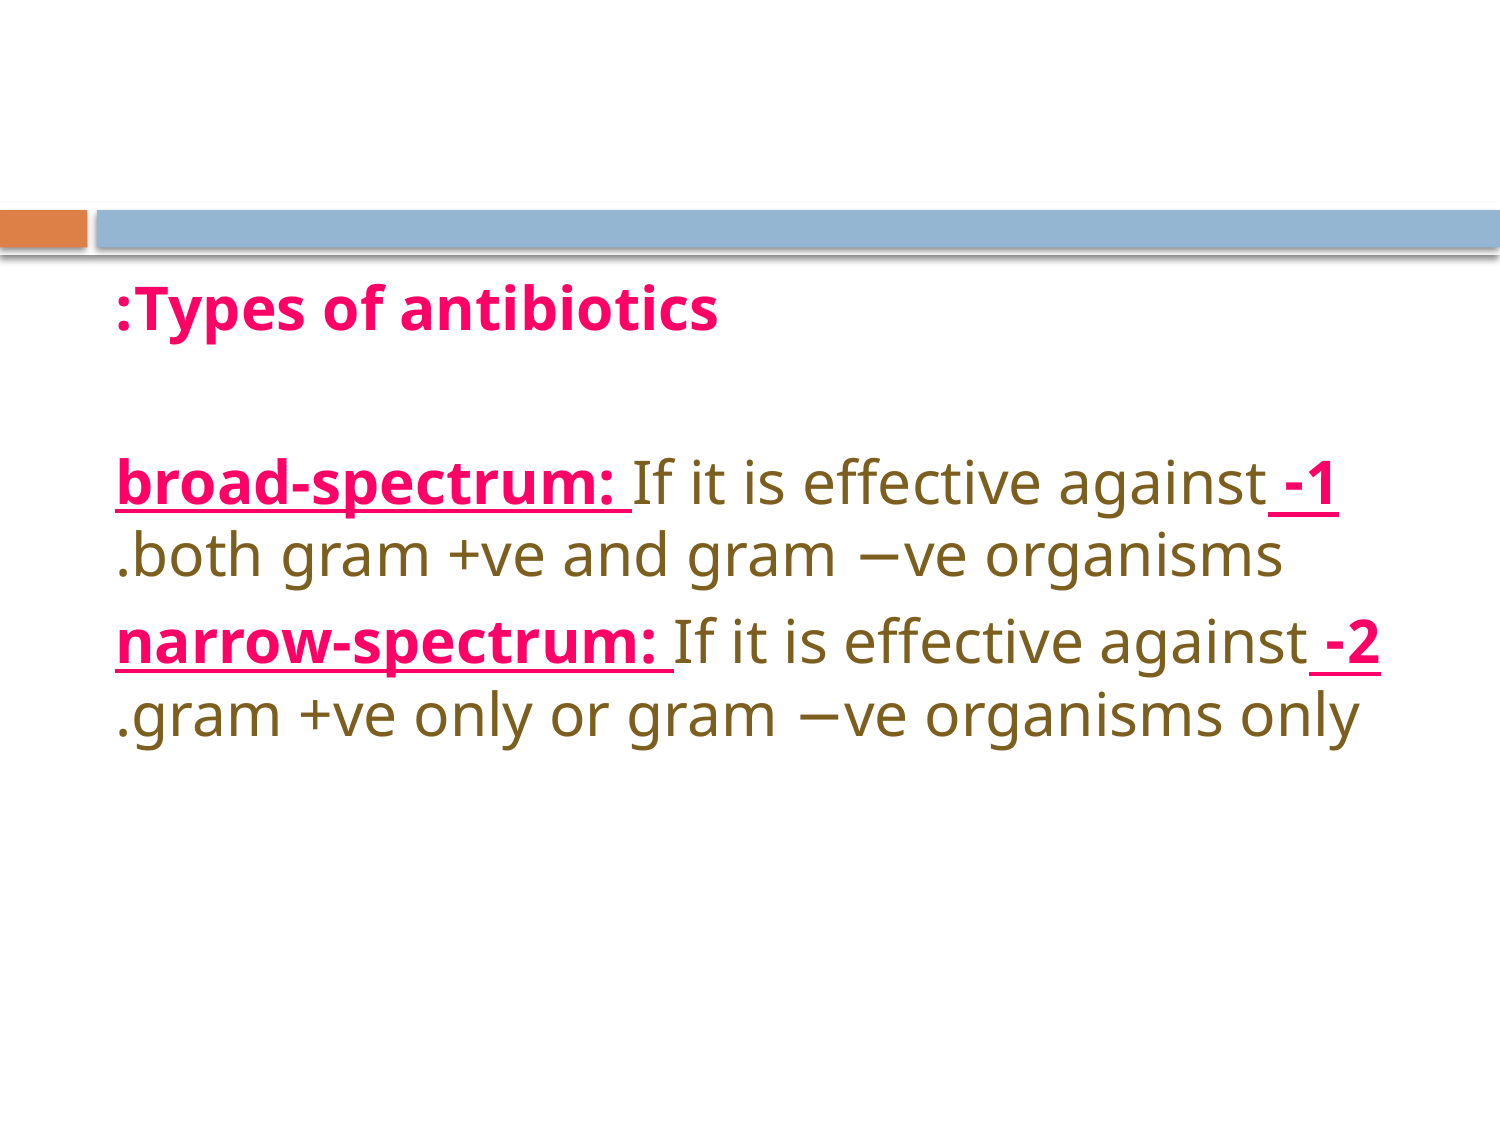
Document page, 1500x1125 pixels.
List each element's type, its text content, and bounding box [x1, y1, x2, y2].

list Types of antibiotics: 1- broad-spectrum: If it is effective against both gram +ve and gram −ve organisms. 2- narrow-spectrum: If it is effective against gram +ve only or gram −ve organisms only. [100, 262, 1438, 1000]
